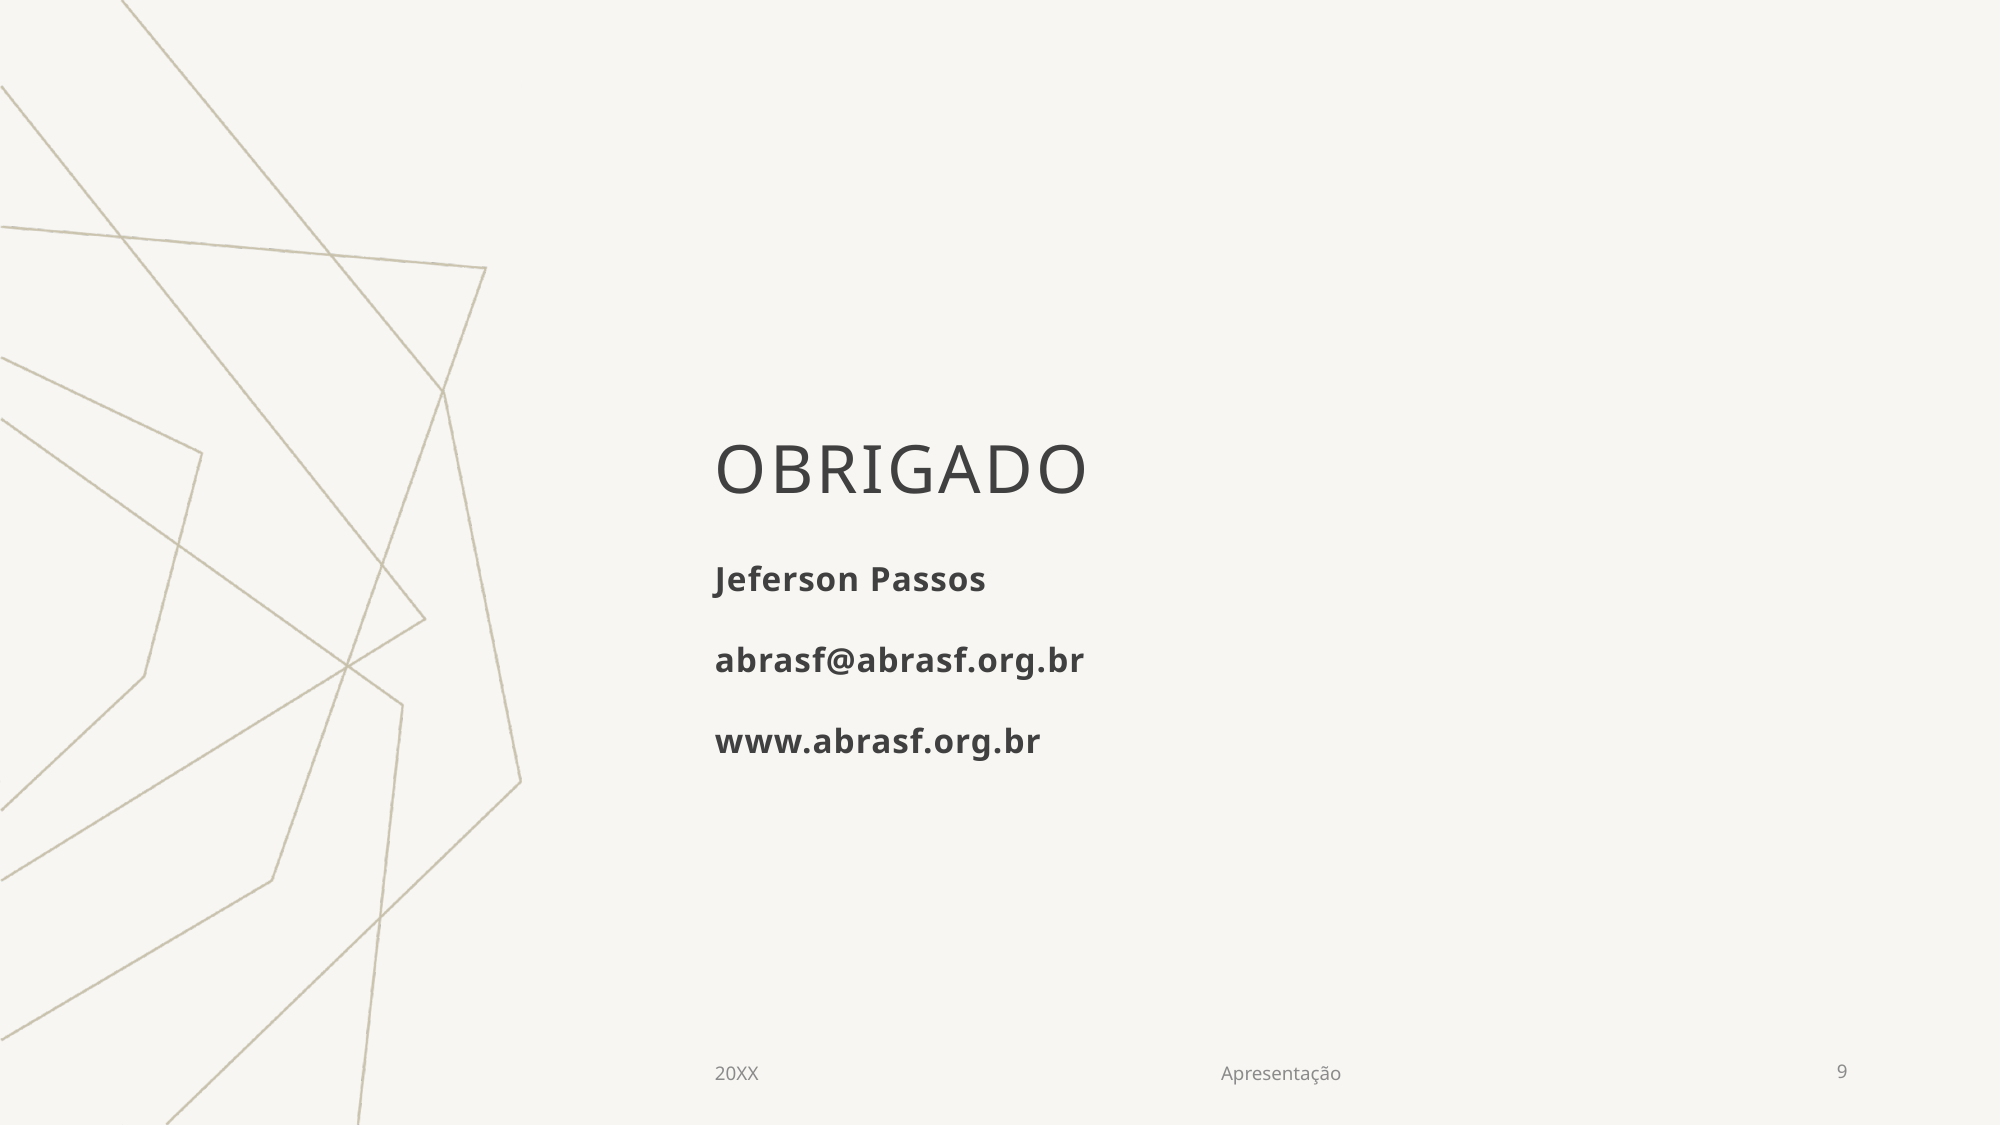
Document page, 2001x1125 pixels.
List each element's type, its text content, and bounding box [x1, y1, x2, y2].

footer Apresentação [1062, 1042, 1500, 1103]
slide_number 9 [1571, 1042, 1863, 1103]
subtitle Jeferson Passos abrasf@abrasf.org.br www.abrasf.org.br [699, 531, 1386, 860]
picture [0, 0, 522, 1125]
slide_number 20XX [699, 1042, 992, 1103]
title OBRIGADO [699, 265, 1386, 516]
